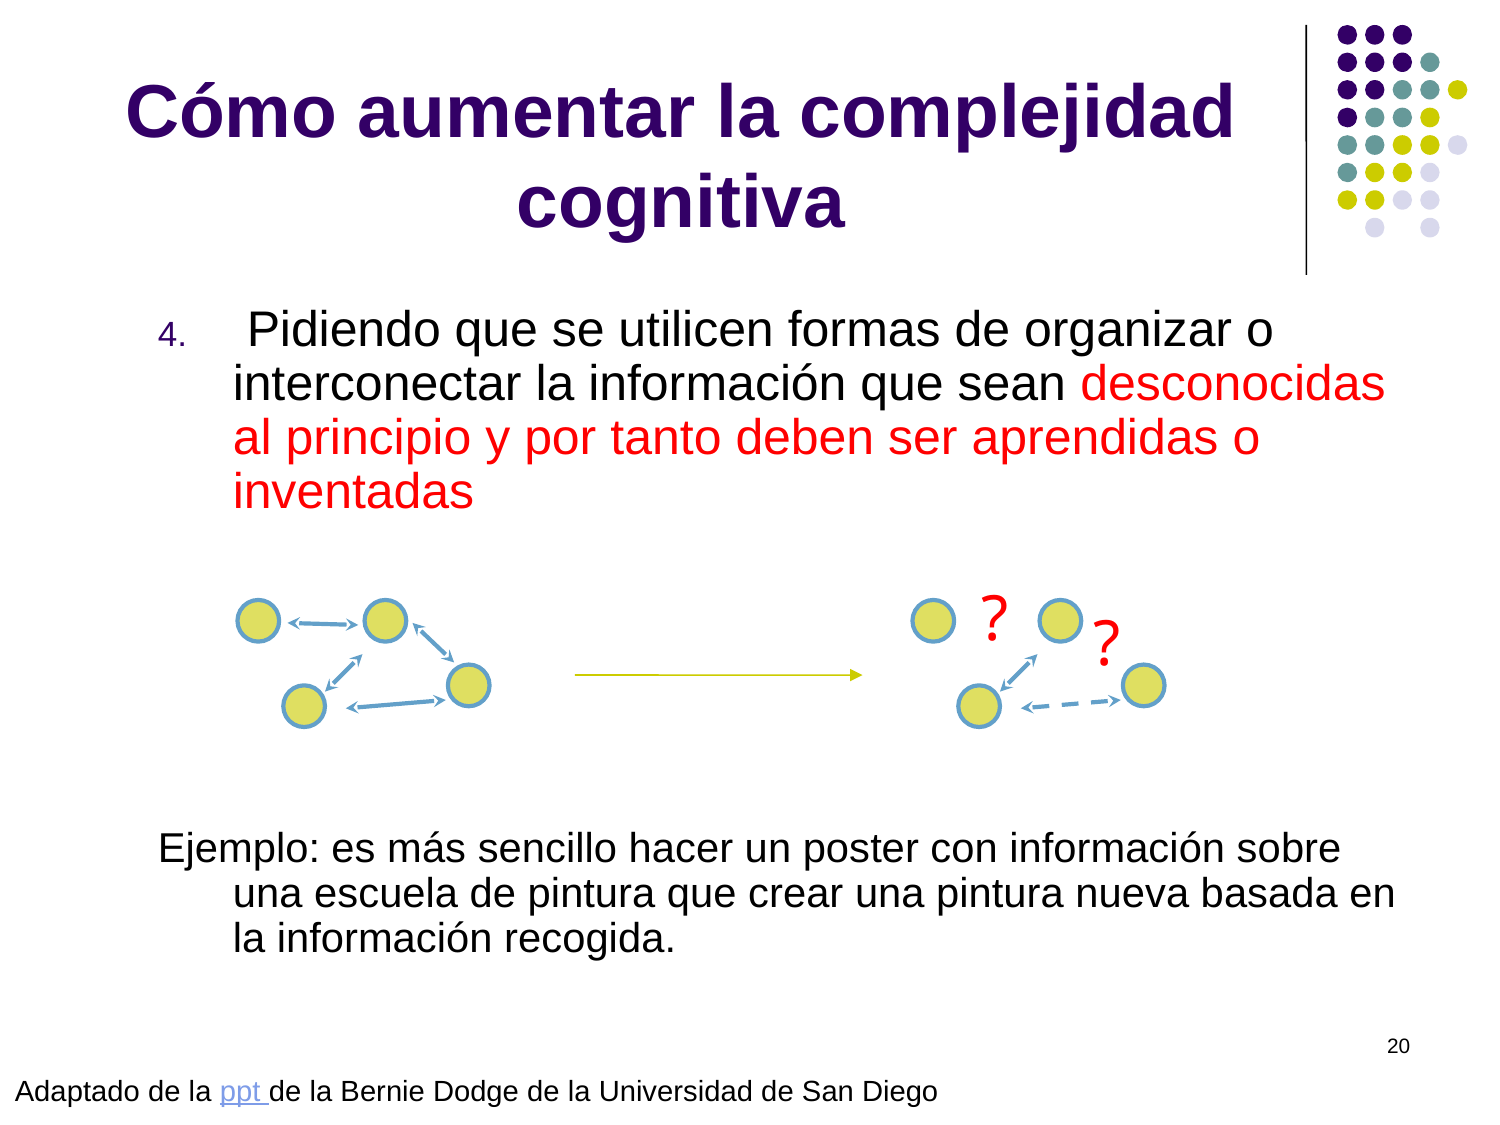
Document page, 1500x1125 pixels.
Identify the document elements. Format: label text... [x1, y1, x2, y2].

title Cómo aumentar la complejidad cognitiva [62, 37, 1301, 251]
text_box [237, 577, 1165, 728]
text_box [0, 1024, 1500, 1116]
list Pidiendo que se utilicen formas de organizar o interconectar la información que sean desconocidas al principio y por tanto deben ser aprendidas o inventadas Ejemplo: es más sencillo hacer un poster con información sobre una escuela de pintura que crear una pintura nueva basada en la información recogida. [76, 295, 1428, 1020]
